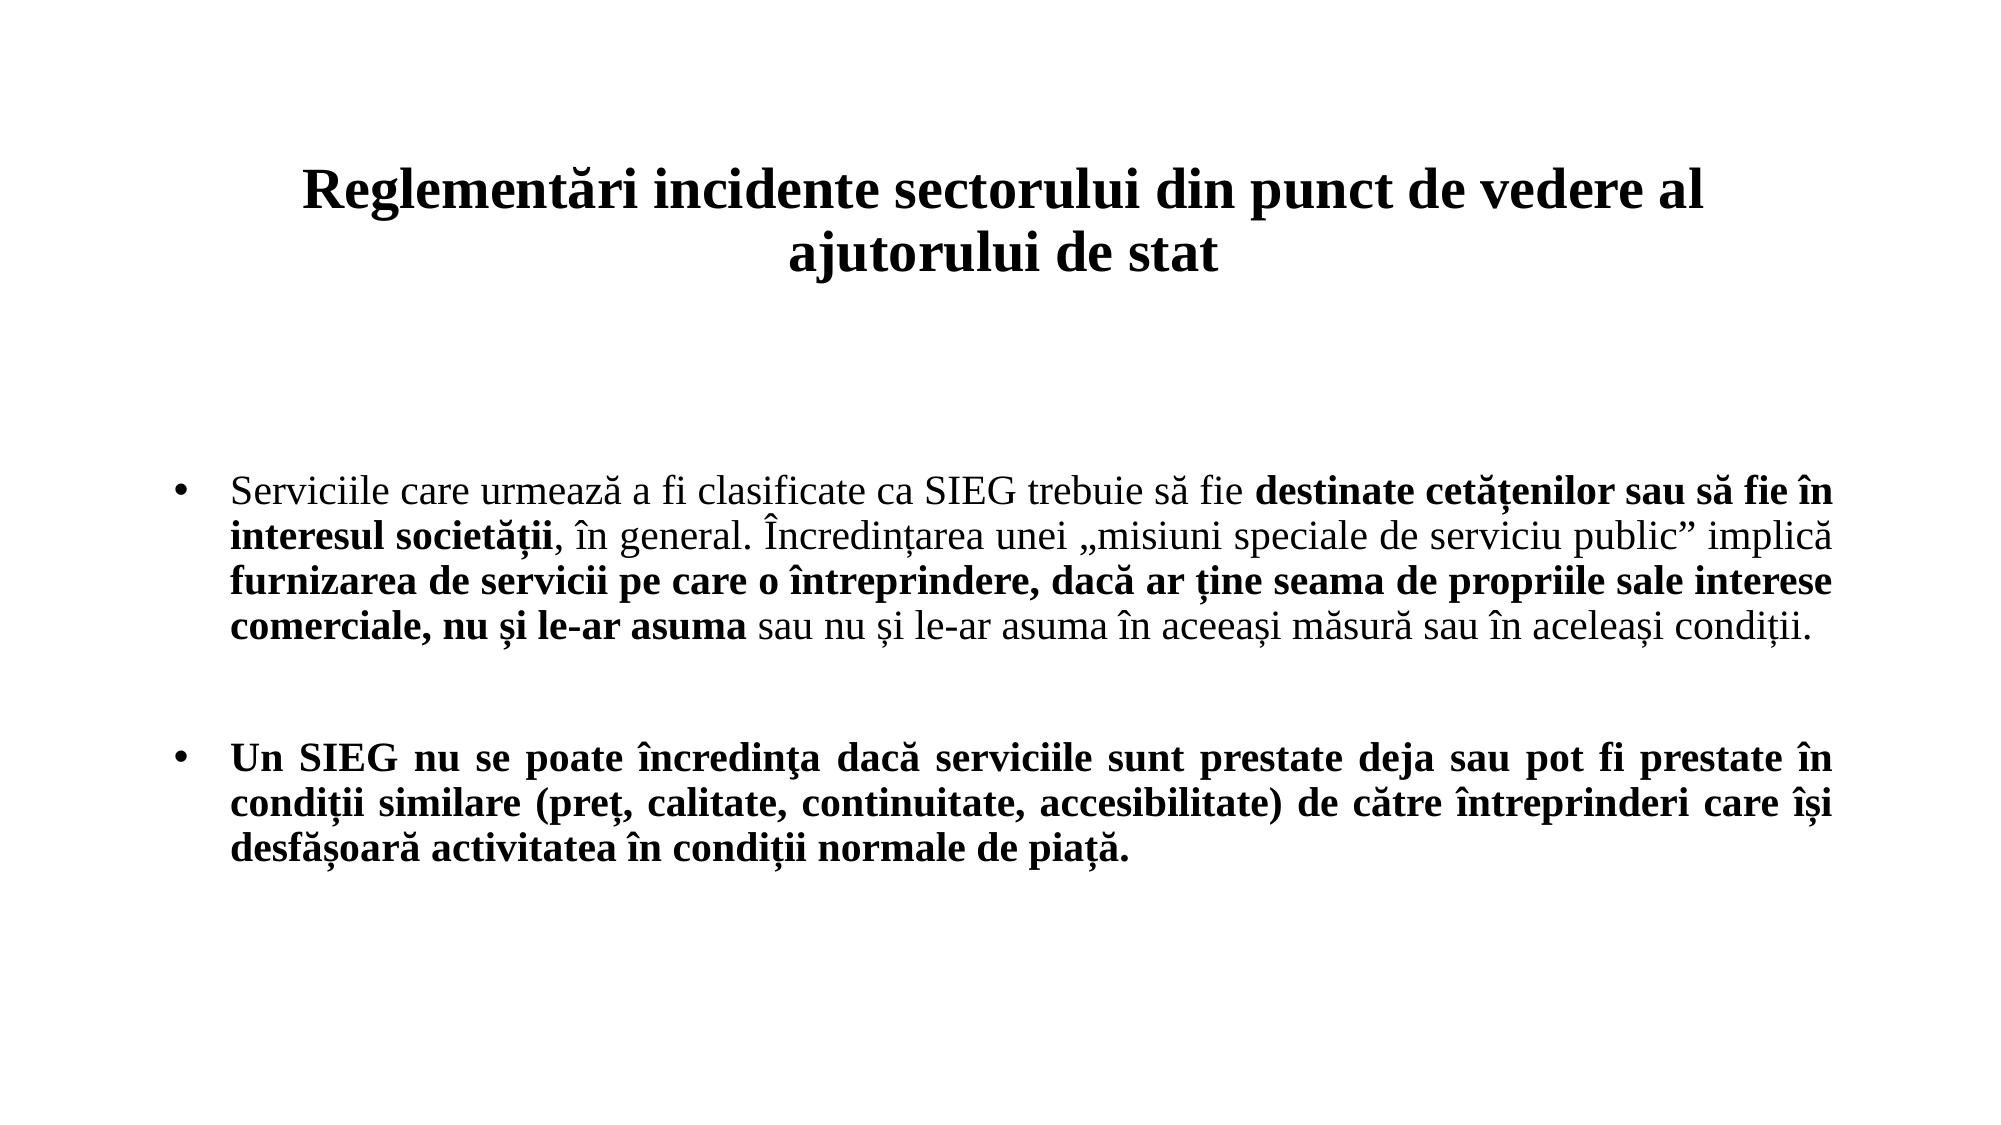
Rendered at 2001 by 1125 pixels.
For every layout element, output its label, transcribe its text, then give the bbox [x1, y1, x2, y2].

subtitle Serviciile care urmează a fi clasificate ca SIEG trebuie să fie destinate cetățenilor sau să fie în interesul societății, în general. Încredințarea unei „misiuni speciale de serviciu public” implică furnizarea de servicii pe care o întreprindere, dacă ar ține seama de propriile sale interese comerciale, nu și le-ar asuma sau nu și le-ar asuma în aceeași măsură sau în aceleași condiții. Un SIEG nu se poate încredinţa dacă serviciile sunt prestate deja sau pot fi prestate în condiții similare (preț, calitate, continuitate, accesibilitate) de către întreprinderi care își desfășoară activitatea în condiții normale de piață. [158, 390, 1849, 1091]
title Reglementări incidente sectorului din punct de vedere al ajutorului de stat [158, 149, 1849, 292]
